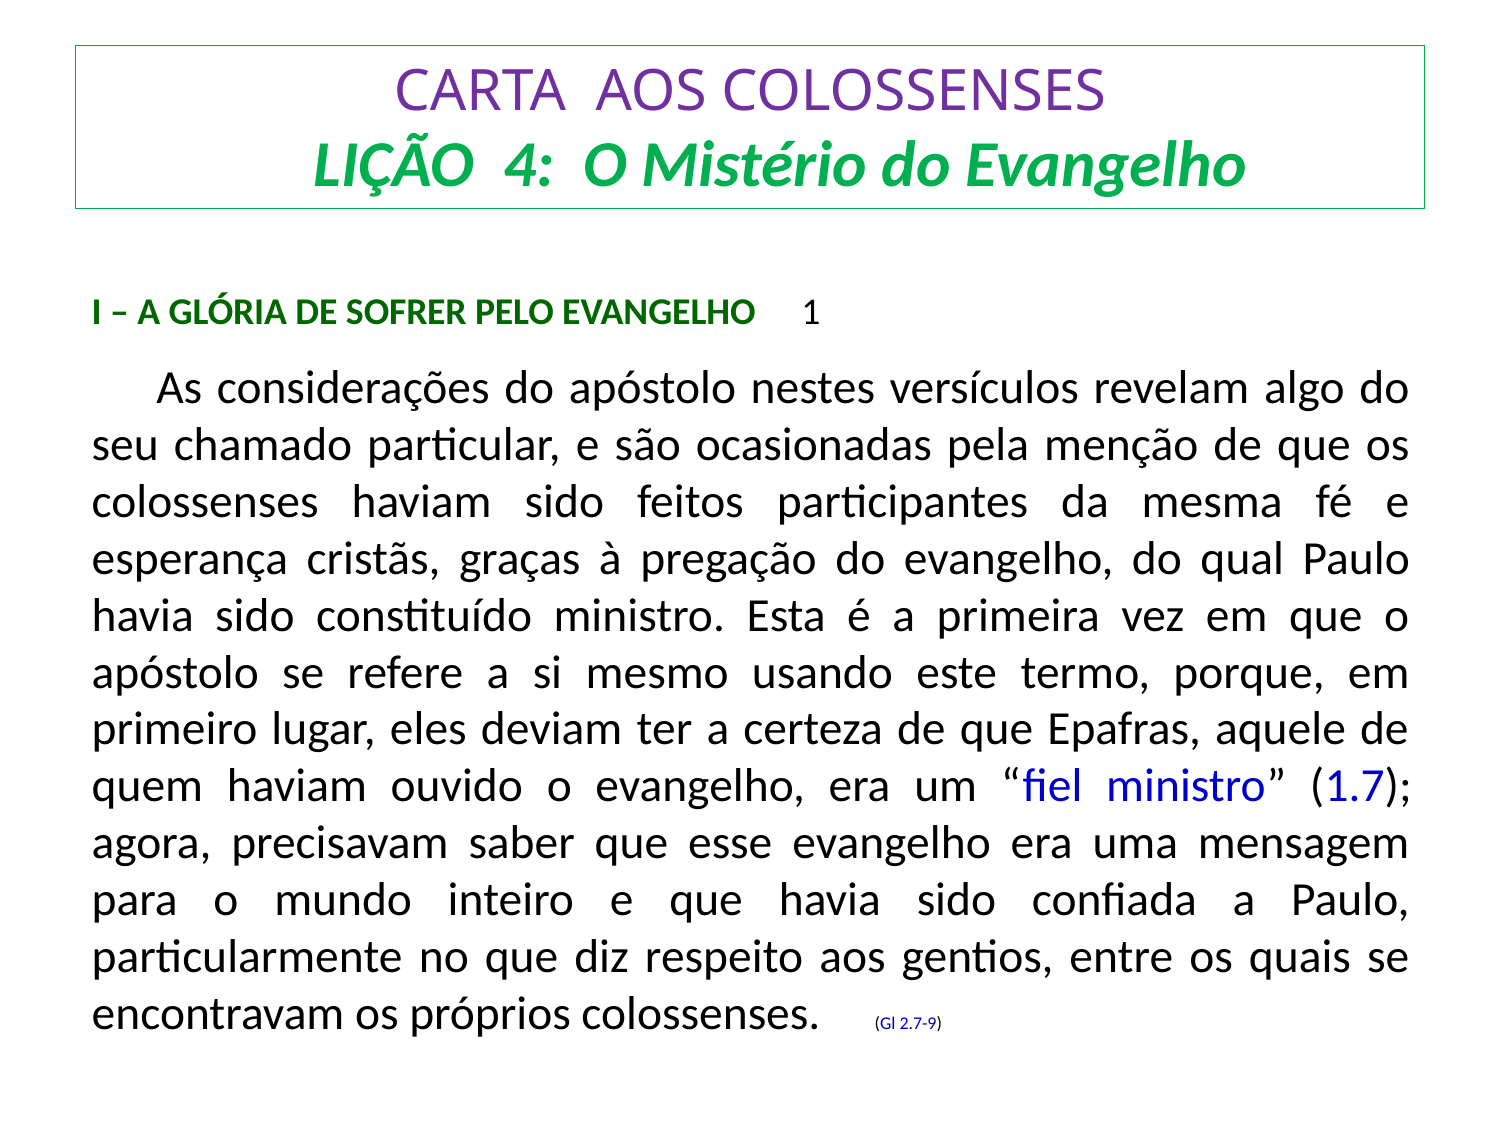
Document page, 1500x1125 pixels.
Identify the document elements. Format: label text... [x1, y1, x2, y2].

list I – A GLÓRIA DE SOFRER PELO EVANGELHO 1 As considerações do apóstolo nestes versículos revelam algo do seu chamado particular, e são ocasionadas pela menção de que os colossenses haviam sido feitos participantes da mesma fé e esperança cristãs, graças à pregação do evangelho, do qual Paulo havia sido constituído ministro. Esta é a primeira vez em que o apóstolo se refere a si mesmo usando este termo, porque, em primeiro lugar, eles deviam ter a certeza de que Epafras, aquele de quem haviam ouvido o evangelho, era um “fiel ministro” (1.7); agora, precisavam saber que esse evangelho era uma mensagem para o mundo inteiro e que havia sido confiada a Paulo, particularmente no que diz respeito aos gentios, entre os quais se encontravam os próprios colossenses. (Gl 2.7-9) [76, 278, 1427, 1059]
title CARTA AOS COLOSSENSES LIÇÃO 4: O Mistério do Evangelho [75, 45, 1425, 209]
